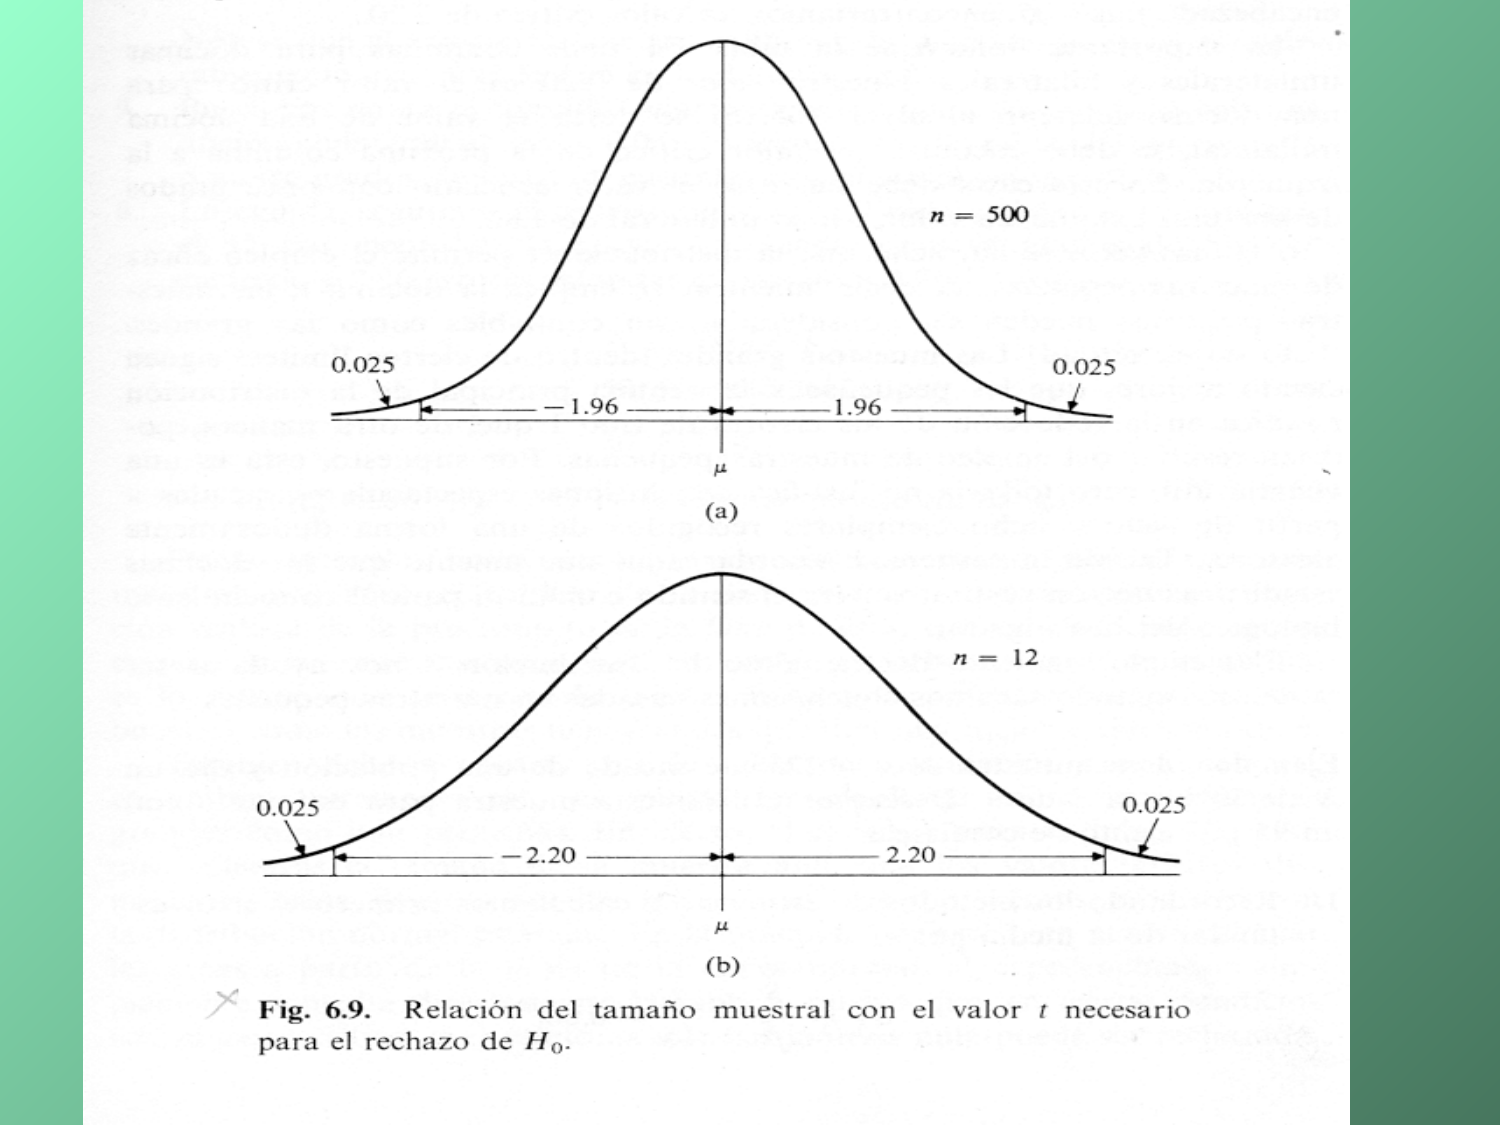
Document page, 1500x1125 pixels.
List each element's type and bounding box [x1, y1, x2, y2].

picture [83, 0, 1351, 1125]
